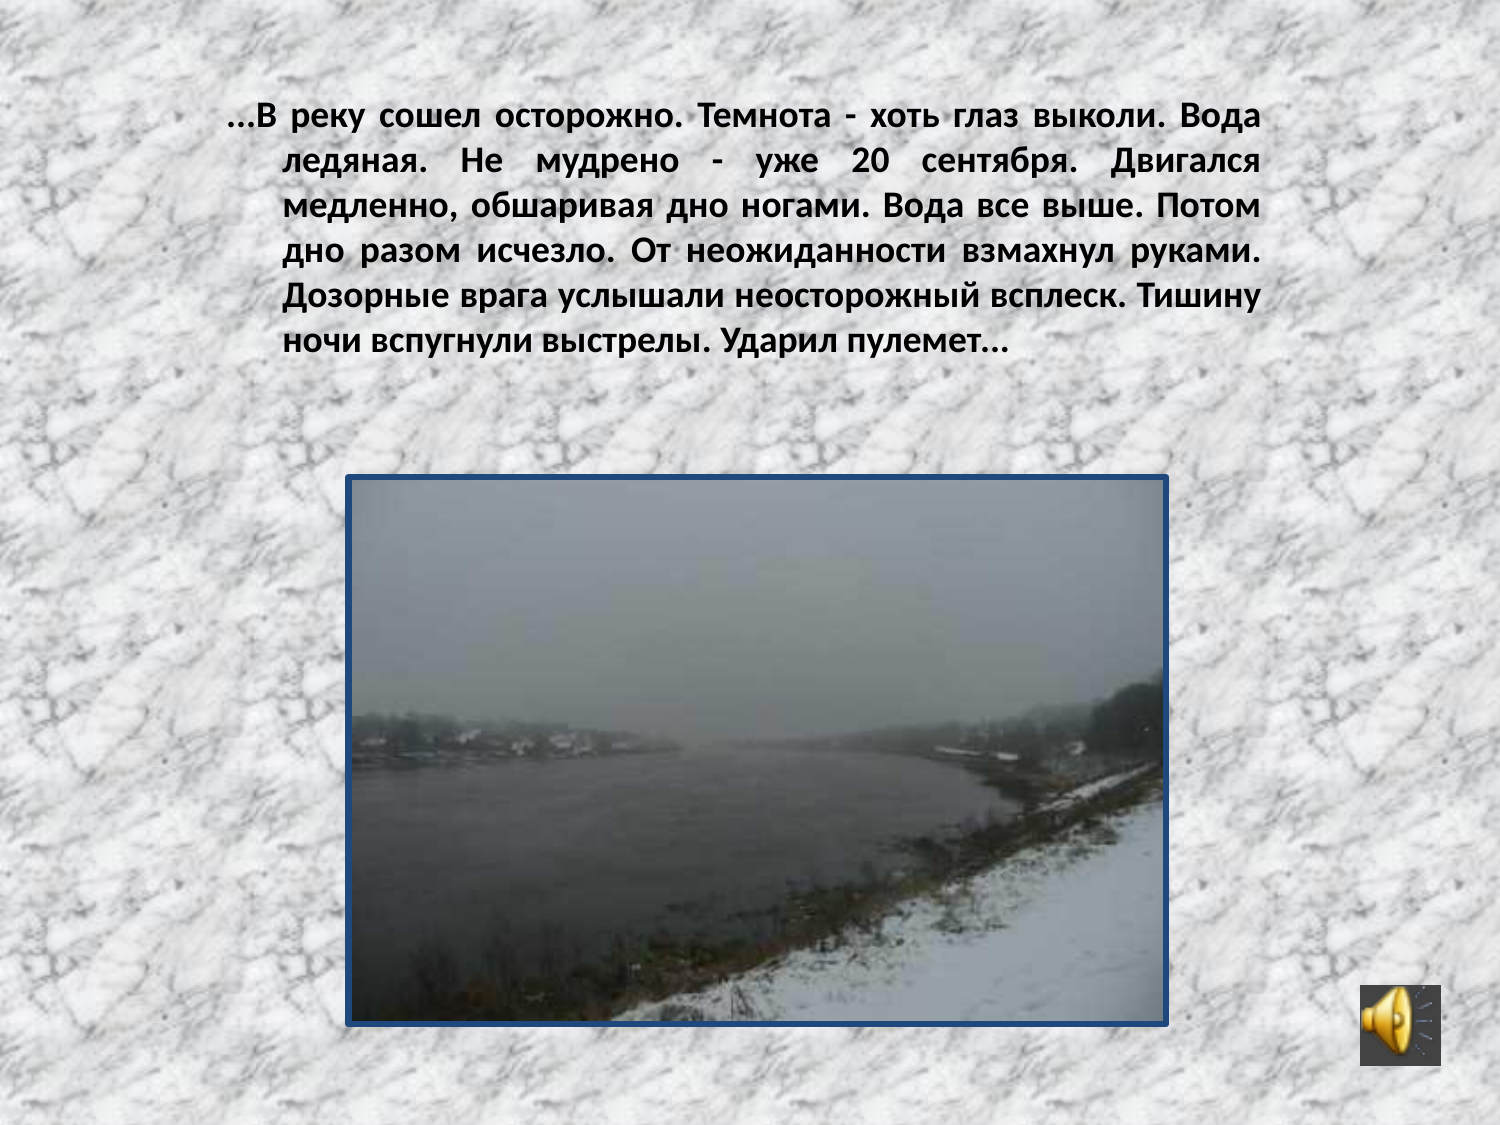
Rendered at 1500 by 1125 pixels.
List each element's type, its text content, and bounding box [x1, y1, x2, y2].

picture [0, 0, 1500, 1125]
list ...В реку сошел осторожно. Темнота - хоть глаз выколи. Вода ледяная. Не мудрено - уже 20 сентября. Двигался медленно, обшаривая дно ногами. Вода все выше. Потом дно разом исчезло. От неожиданности взмахнул руками. Дозорные врага услышали неосторожный всплеск. Тишину ночи вспугнули выстрелы. Ударил пулемет... [210, 82, 1278, 481]
